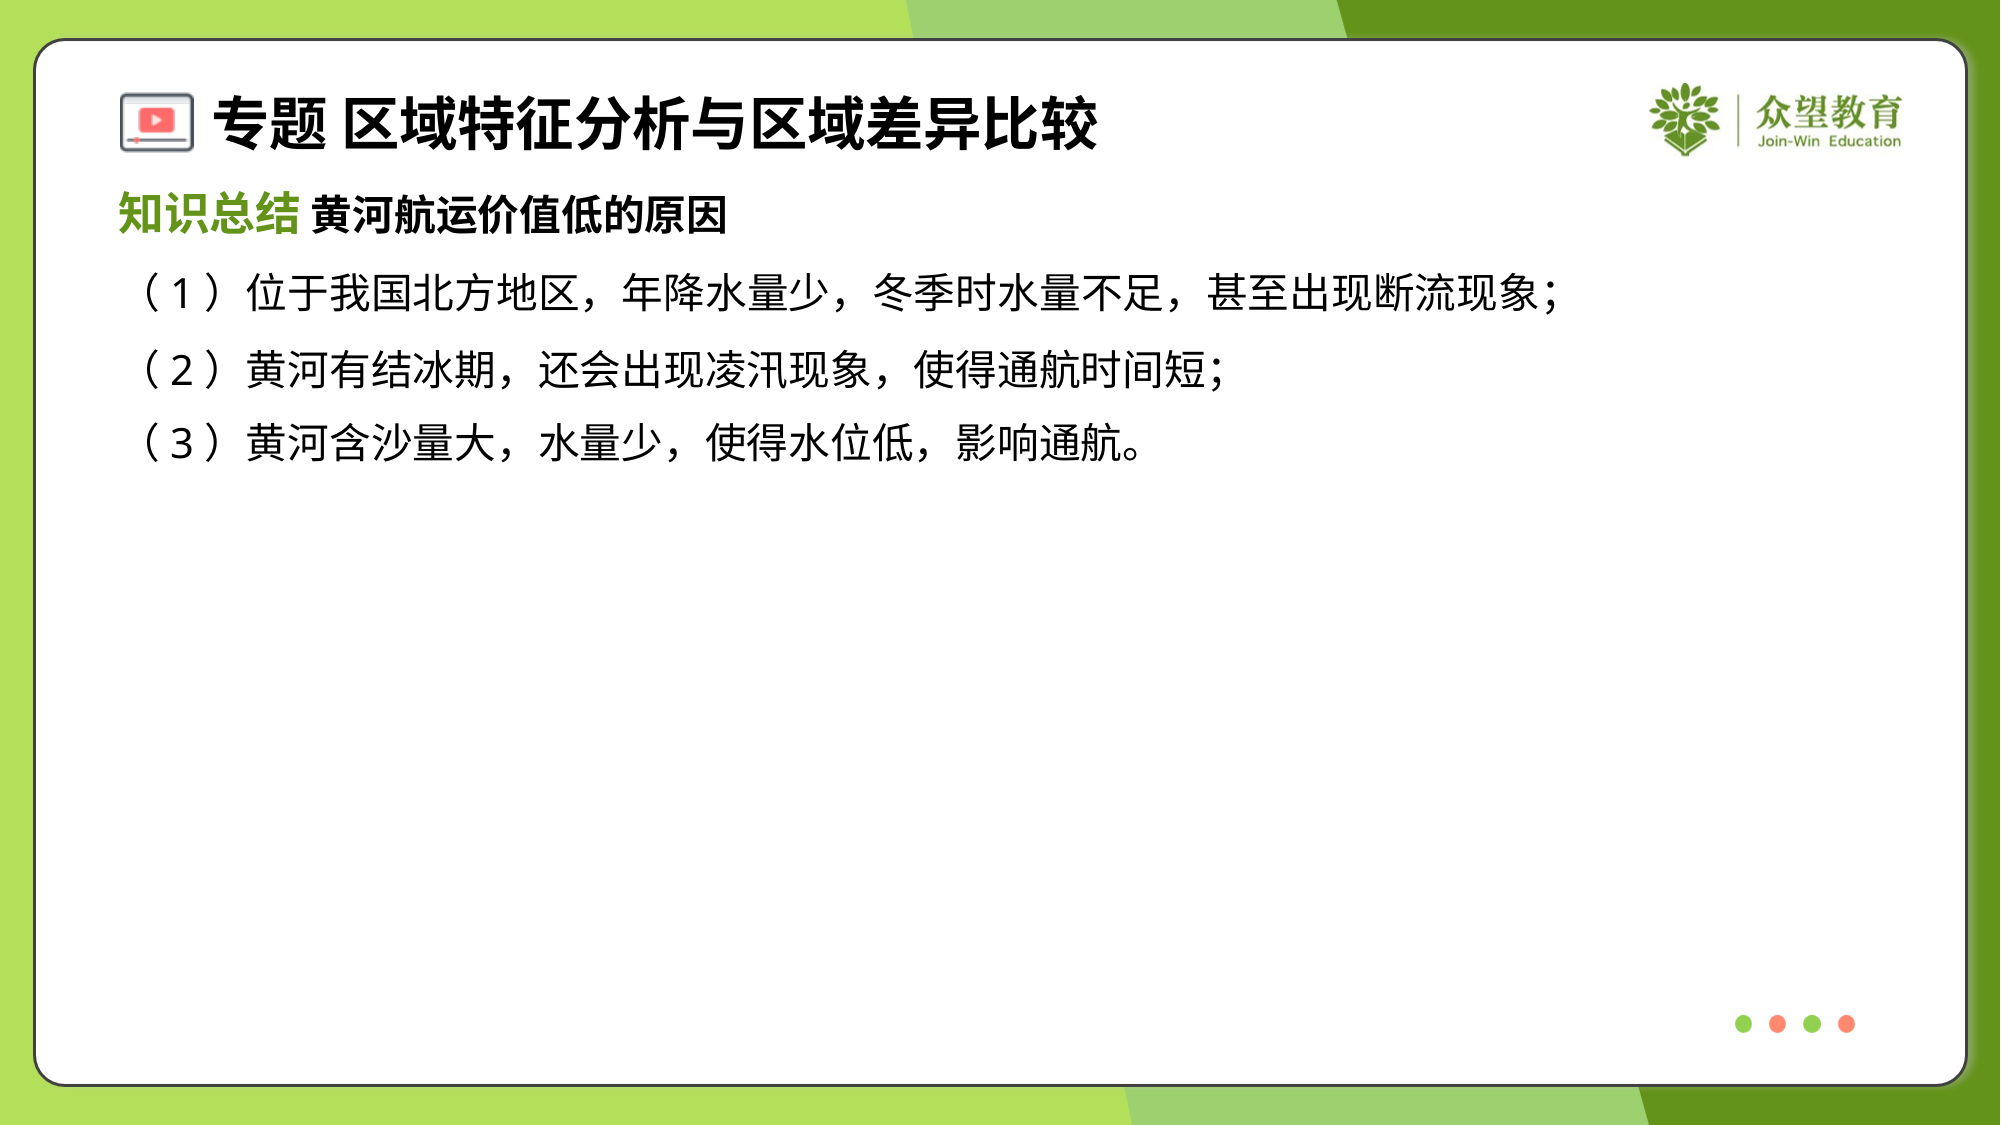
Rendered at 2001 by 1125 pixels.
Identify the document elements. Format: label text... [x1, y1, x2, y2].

picture [0, 0, 2000, 1125]
text_box 知识总结 黄河航运价值低的原因 （1）位于我国北方地区，年降水量少，冬季时水量不足，甚至出现断流现象； （2）黄河有结冰期，还会出现凌汛现象，使得通航时间短； （3）黄河含沙量大，水量少，使得水位低，影响通航。 [118, 164, 1883, 460]
